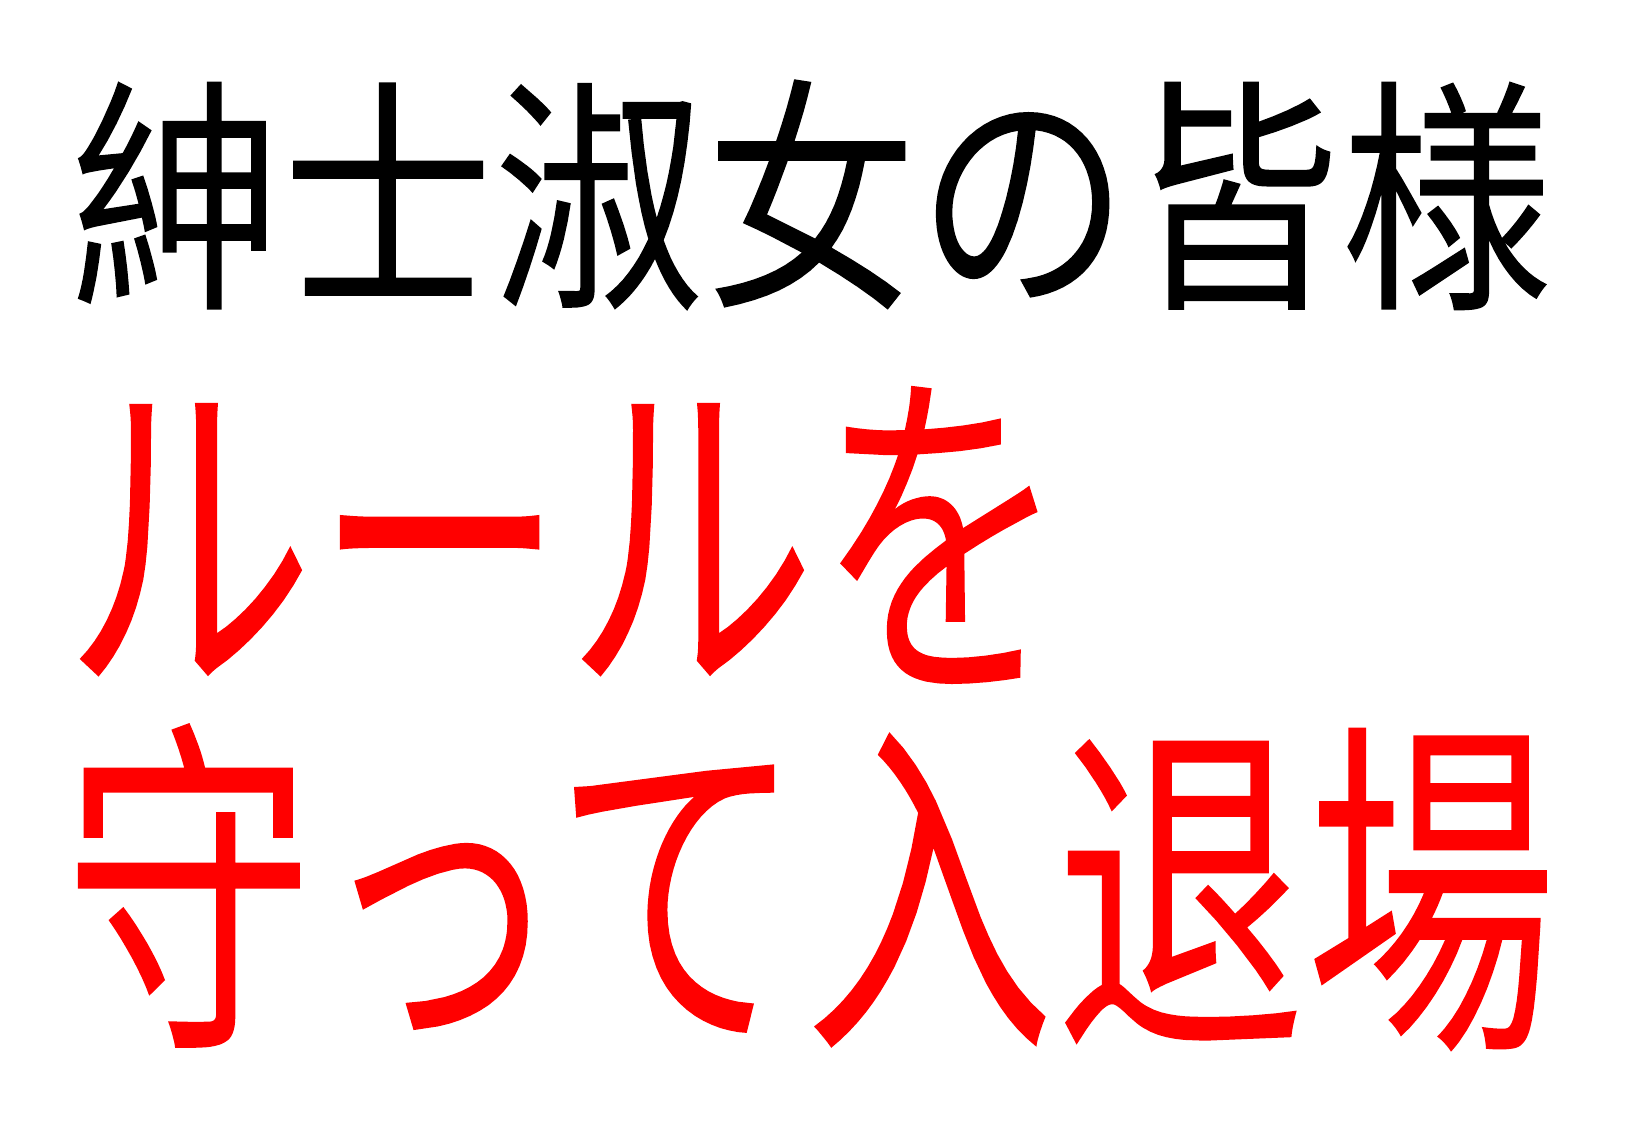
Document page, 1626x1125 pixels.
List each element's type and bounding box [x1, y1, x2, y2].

text_box [77, 78, 1548, 1053]
